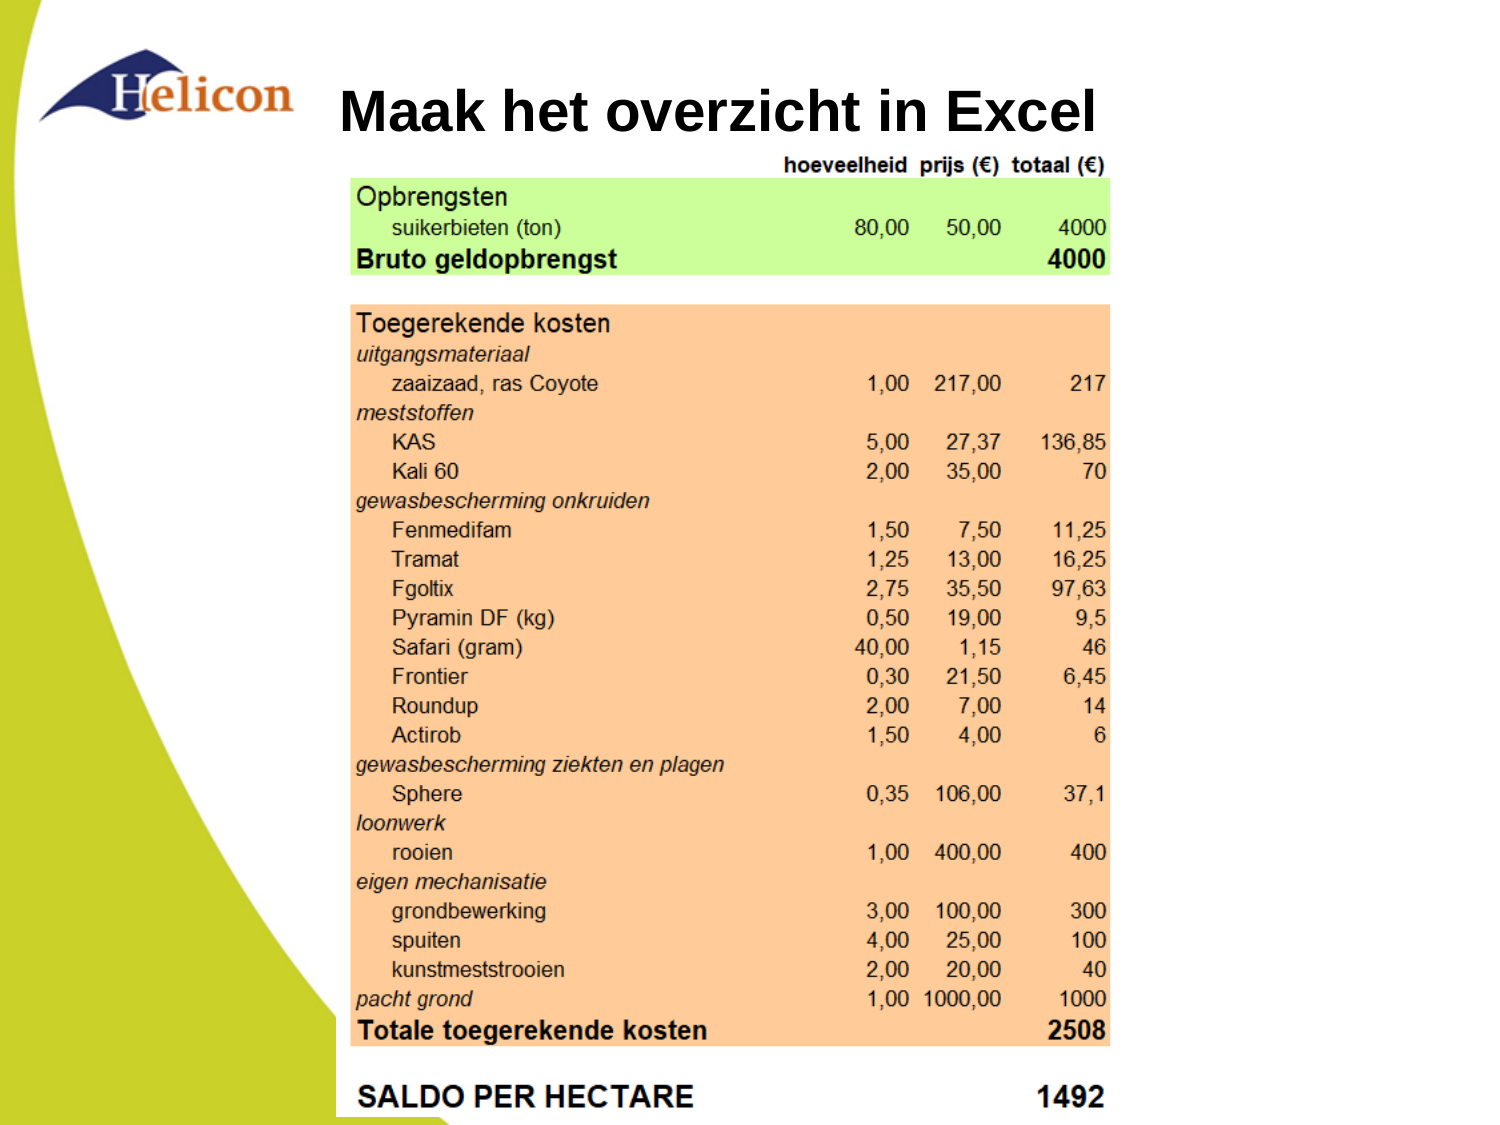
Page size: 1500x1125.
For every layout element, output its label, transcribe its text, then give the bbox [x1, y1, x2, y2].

picture [0, 0, 1500, 1125]
title Maak het overzicht in Excel [324, 54, 1415, 161]
